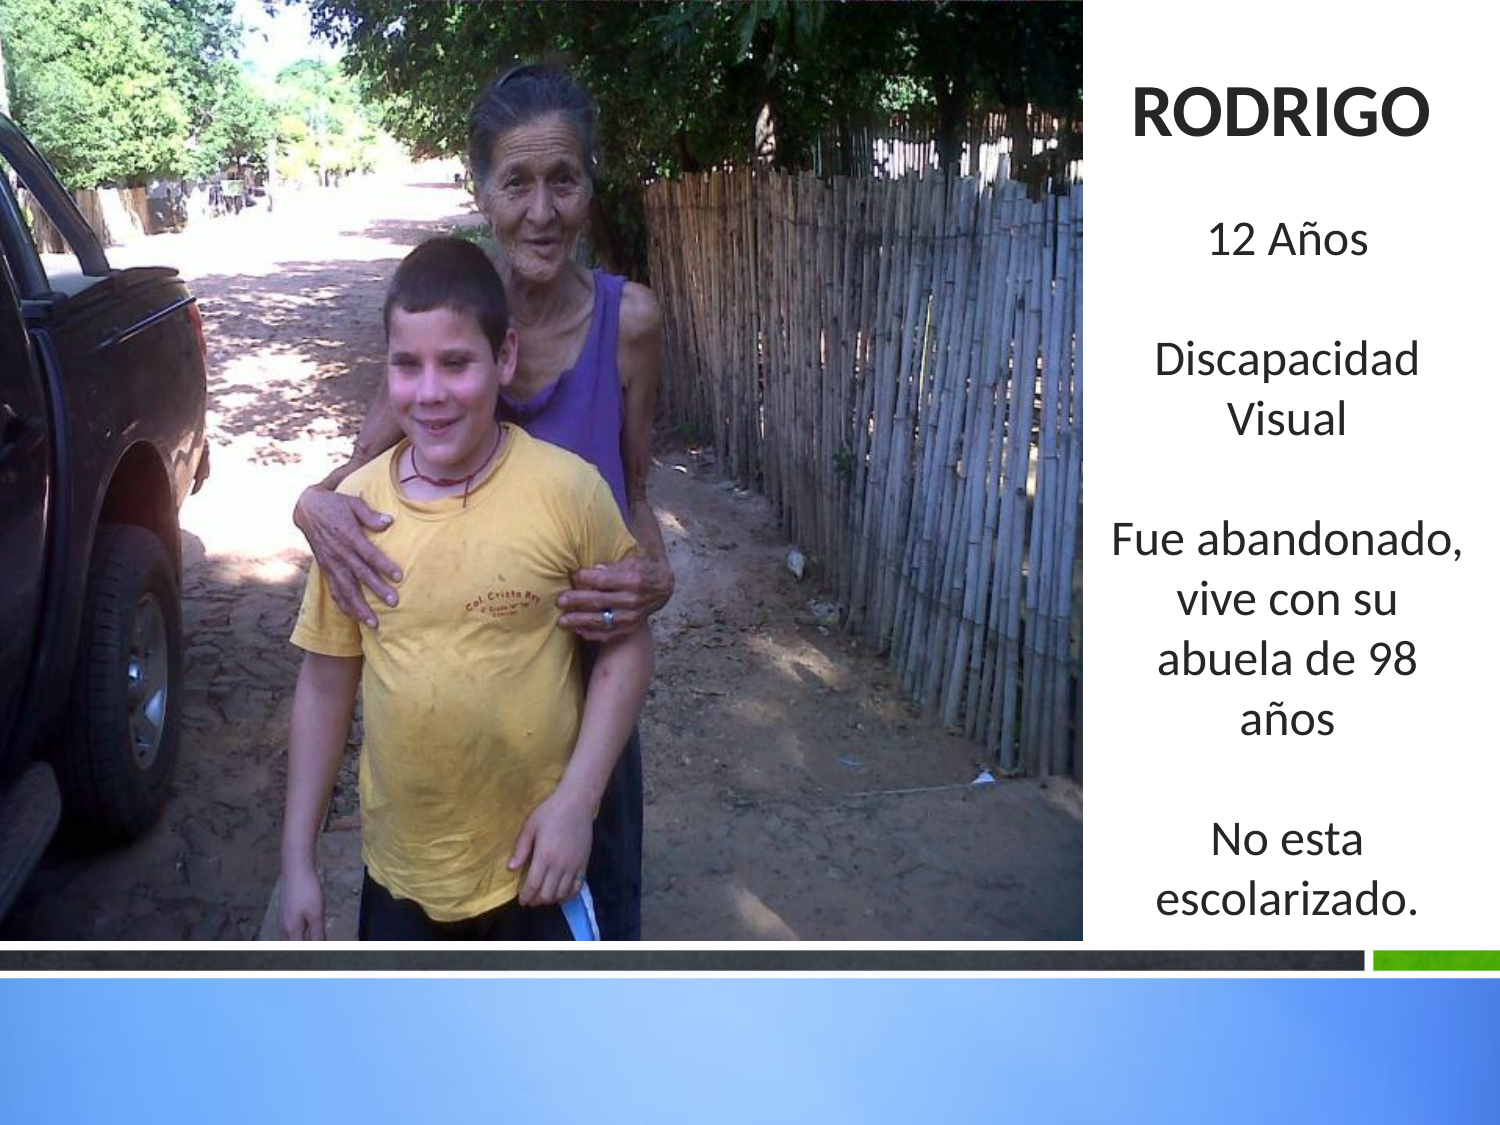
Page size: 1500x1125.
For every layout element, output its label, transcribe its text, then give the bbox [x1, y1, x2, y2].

text_box 12 Años Discapacidad Visual Fue abandonado, vive con su abuela de 98 años No esta escolarizado. [1095, 198, 1480, 933]
text_box RODRIGO [1116, 54, 1459, 160]
picture [0, 0, 1500, 1125]
